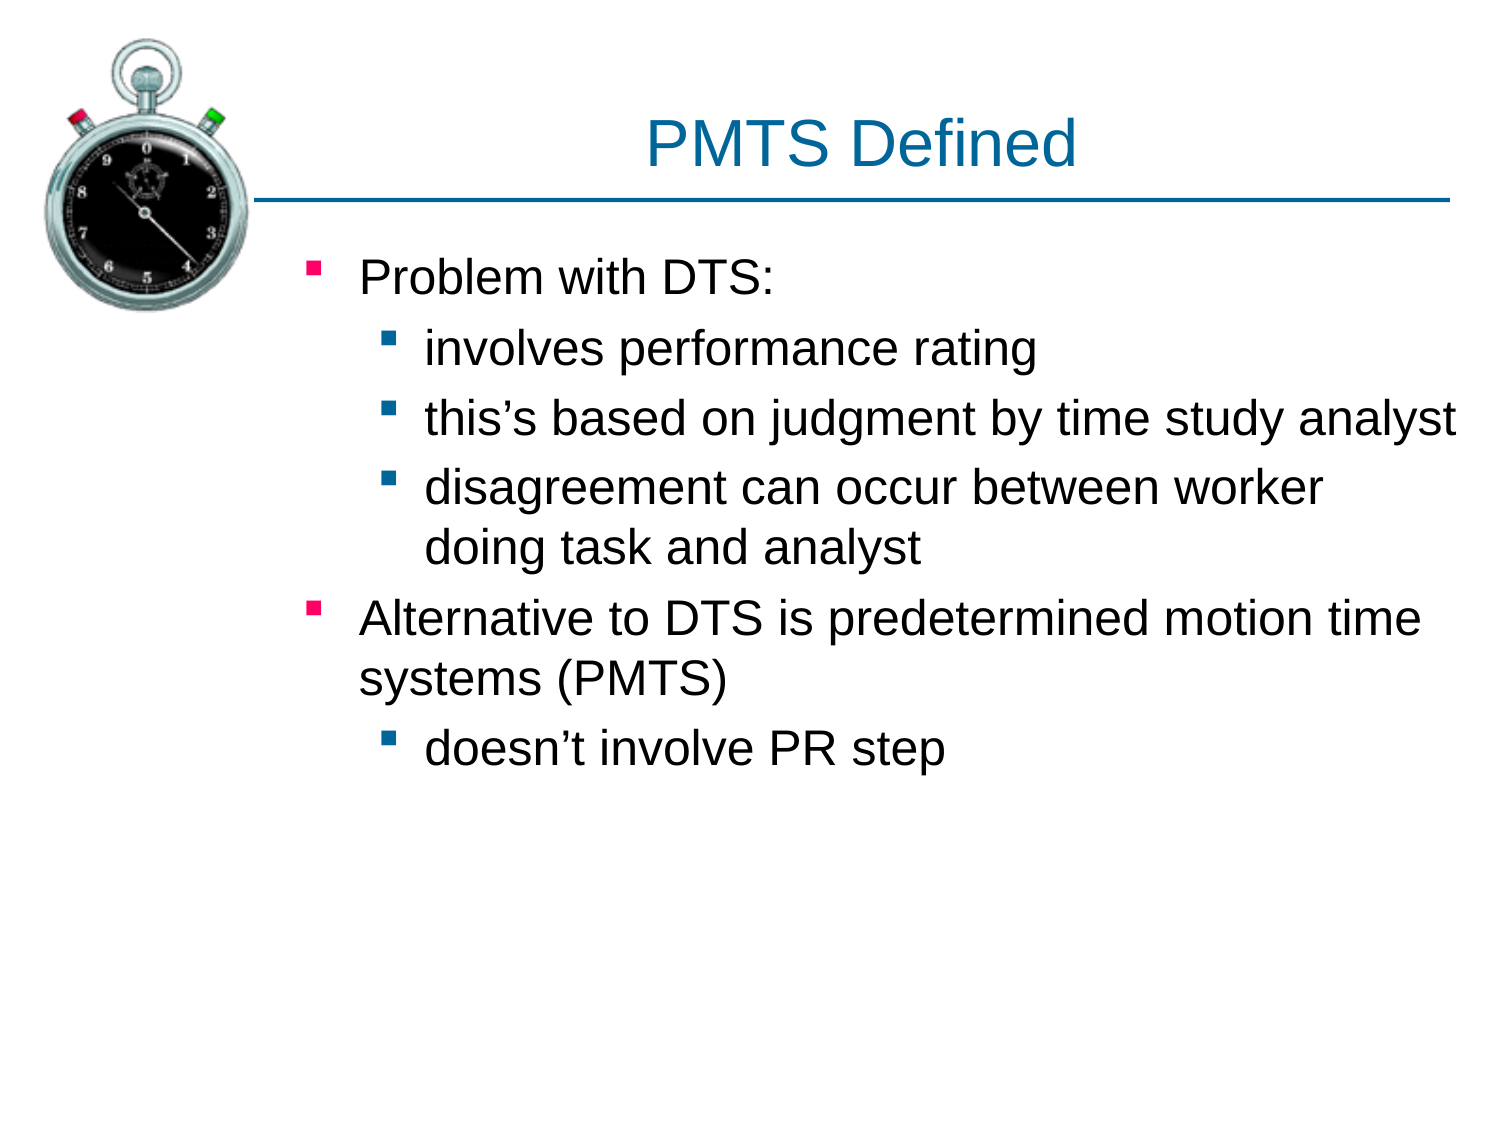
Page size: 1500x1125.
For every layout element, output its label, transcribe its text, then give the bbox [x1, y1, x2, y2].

picture [37, 37, 254, 313]
title PMTS Defined [275, 37, 1450, 188]
list Problem with DTS: involves performance rating this’s based on judgment by time study analyst disagreement can occur between worker doing task and analyst Alternative to DTS is predetermined motion time systems (PMTS) doesn’t involve PR step [287, 237, 1475, 975]
